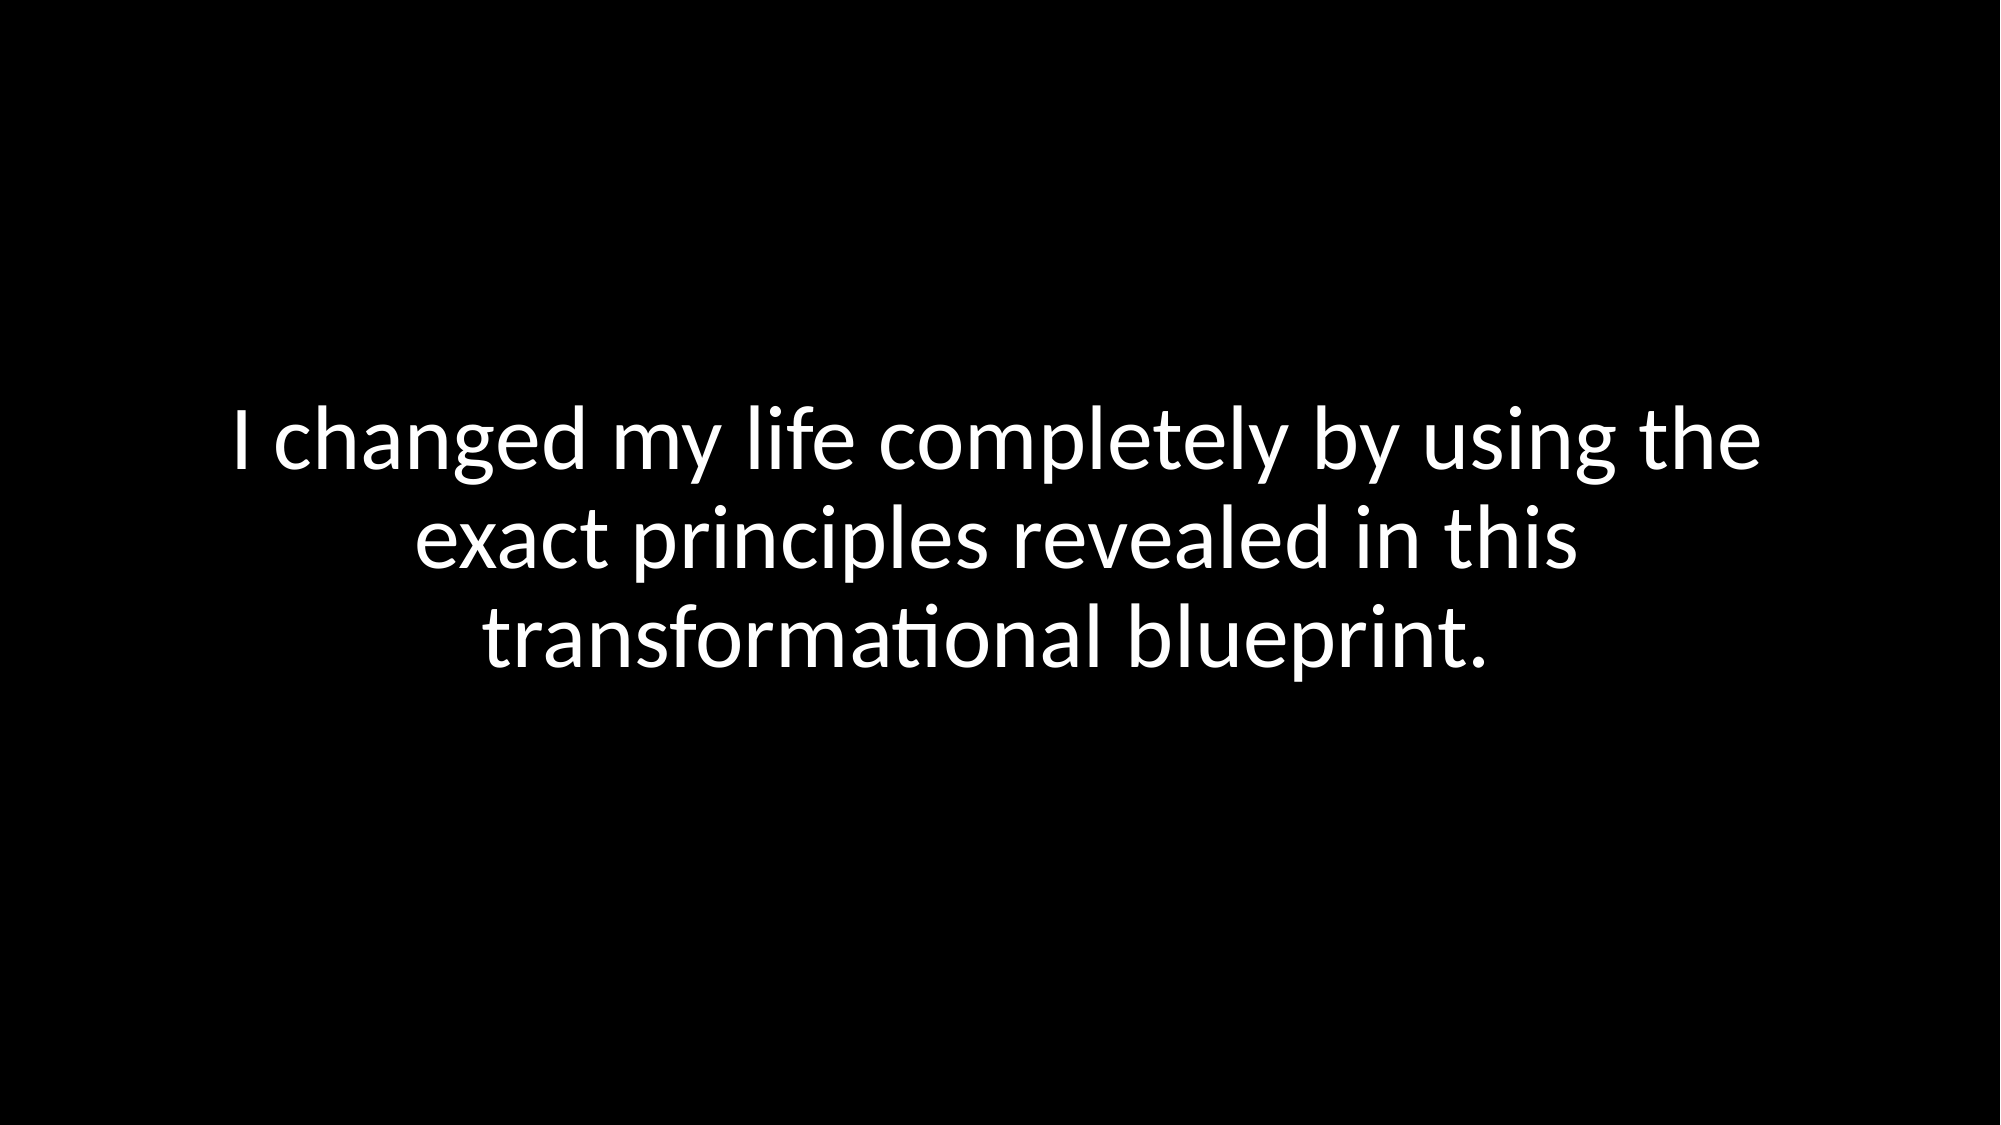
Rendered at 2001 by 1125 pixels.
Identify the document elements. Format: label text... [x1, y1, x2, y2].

list I changed my life completely by using the exact principles revealed in this transformational blueprint. [134, 263, 1860, 787]
